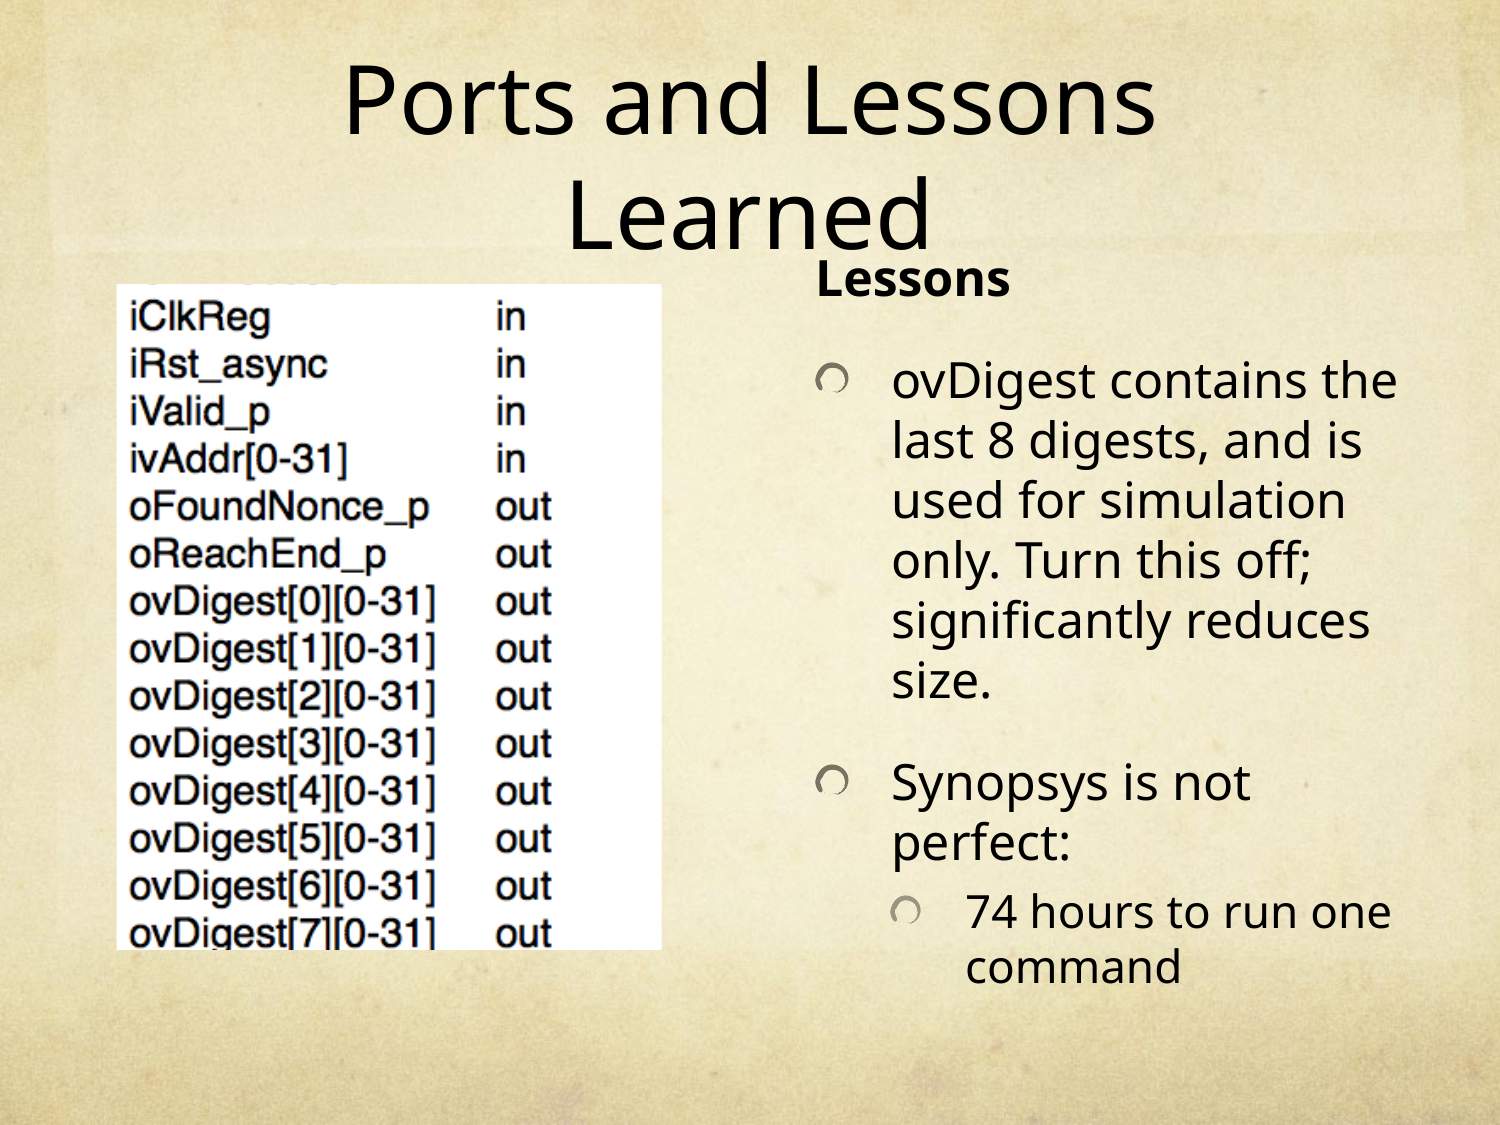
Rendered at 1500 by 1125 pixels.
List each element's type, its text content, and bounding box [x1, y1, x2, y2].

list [115, 284, 663, 951]
text_box Lessons ovDigest contains the last 8 digests, and is used for simulation only. Turn this off; significantly reduces size. Synopsys is not perfect: 74 hours to run one command [800, 238, 1430, 1027]
title Ports and Lessons Learned [150, 82, 1350, 225]
picture [0, 0, 1500, 1125]
